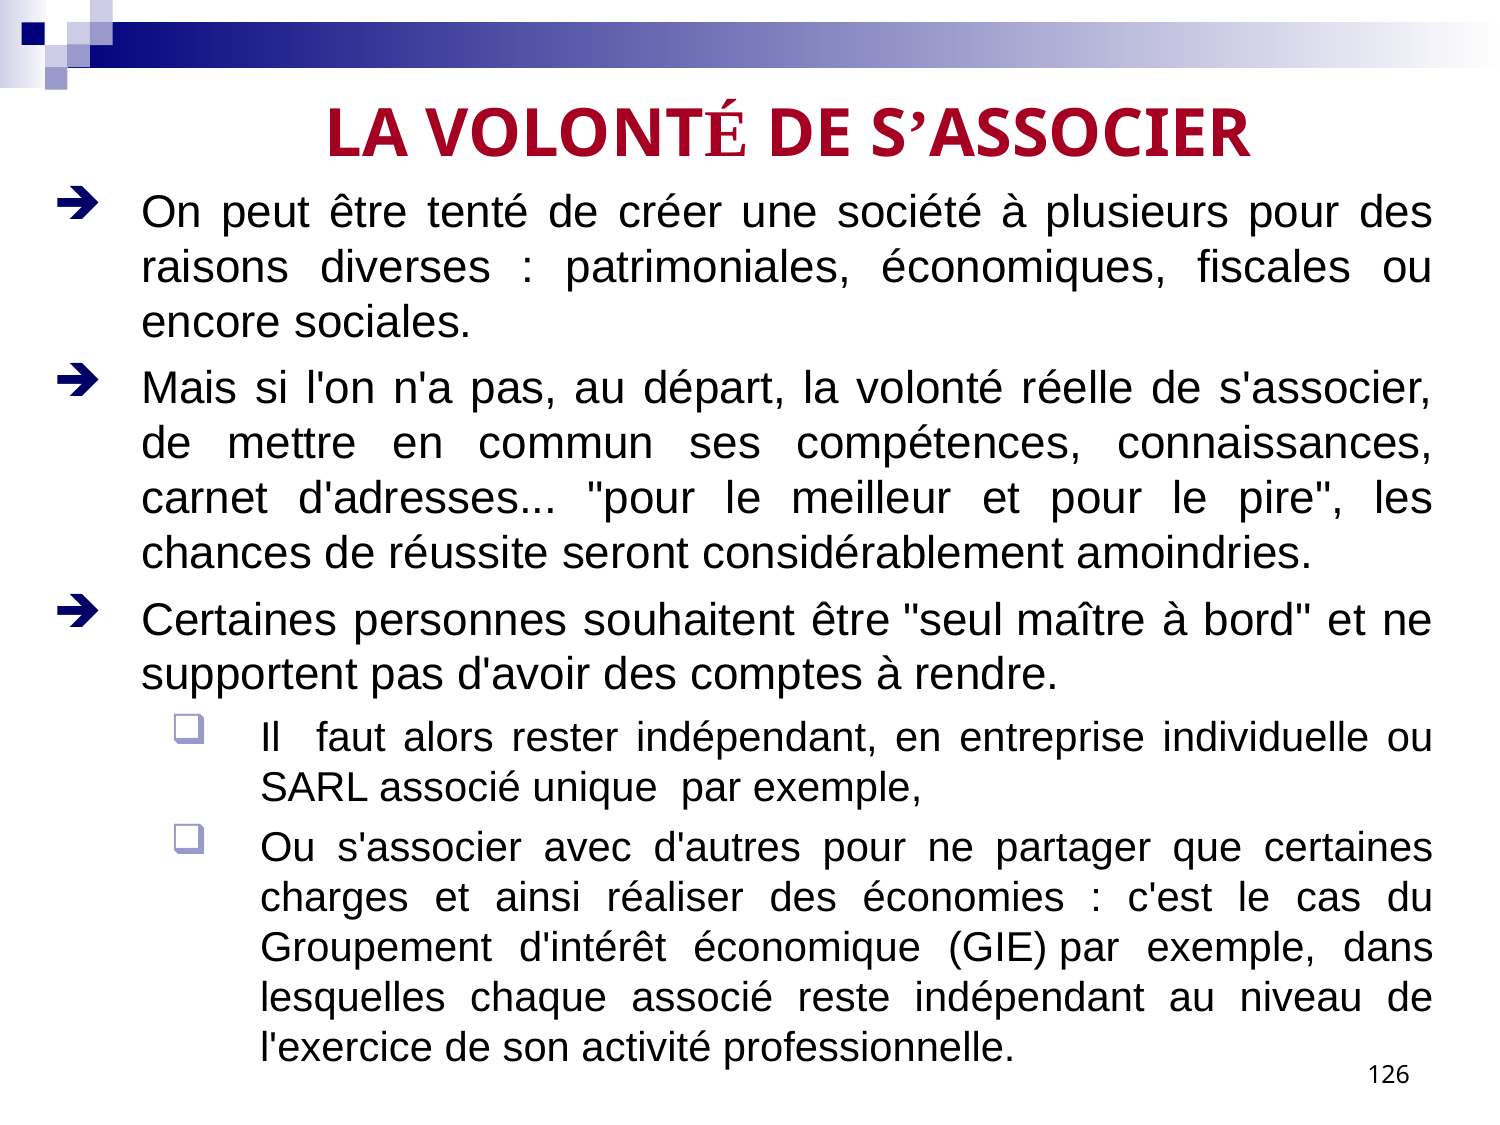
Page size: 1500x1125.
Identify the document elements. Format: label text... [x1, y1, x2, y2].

list On peut être tenté de créer une société à plusieurs pour des raisons diverses : patrimoniales, économiques, fiscales ou encore sociales. Mais si l'on n'a pas, au départ, la volonté réelle de s'associer, de mettre en commun ses compétences, connaissances, carnet d'adresses... "pour le meilleur et pour le pire", les chances de réussite seront considérablement amoindries. Certaines personnes souhaitent être "seul maître à bord" et ne supportent pas d'avoir des comptes à rendre. Il faut alors rester indépendant, en entreprise individuelle ou SARL associé unique par exemple, Ou s'associer avec d'autres pour ne partager que certaines charges et ainsi réaliser des économies : c'est le cas du Groupement d'intérêt économique (GIE) par exemple, dans lesquelles chaque associé reste indépendant au niveau de l'exercice de son activité professionnelle. [41, 174, 1447, 1077]
title LA VOLONTÉ DE S’ASSOCIER [159, 87, 1435, 173]
slide_number 126 [1074, 1077, 1425, 1100]
